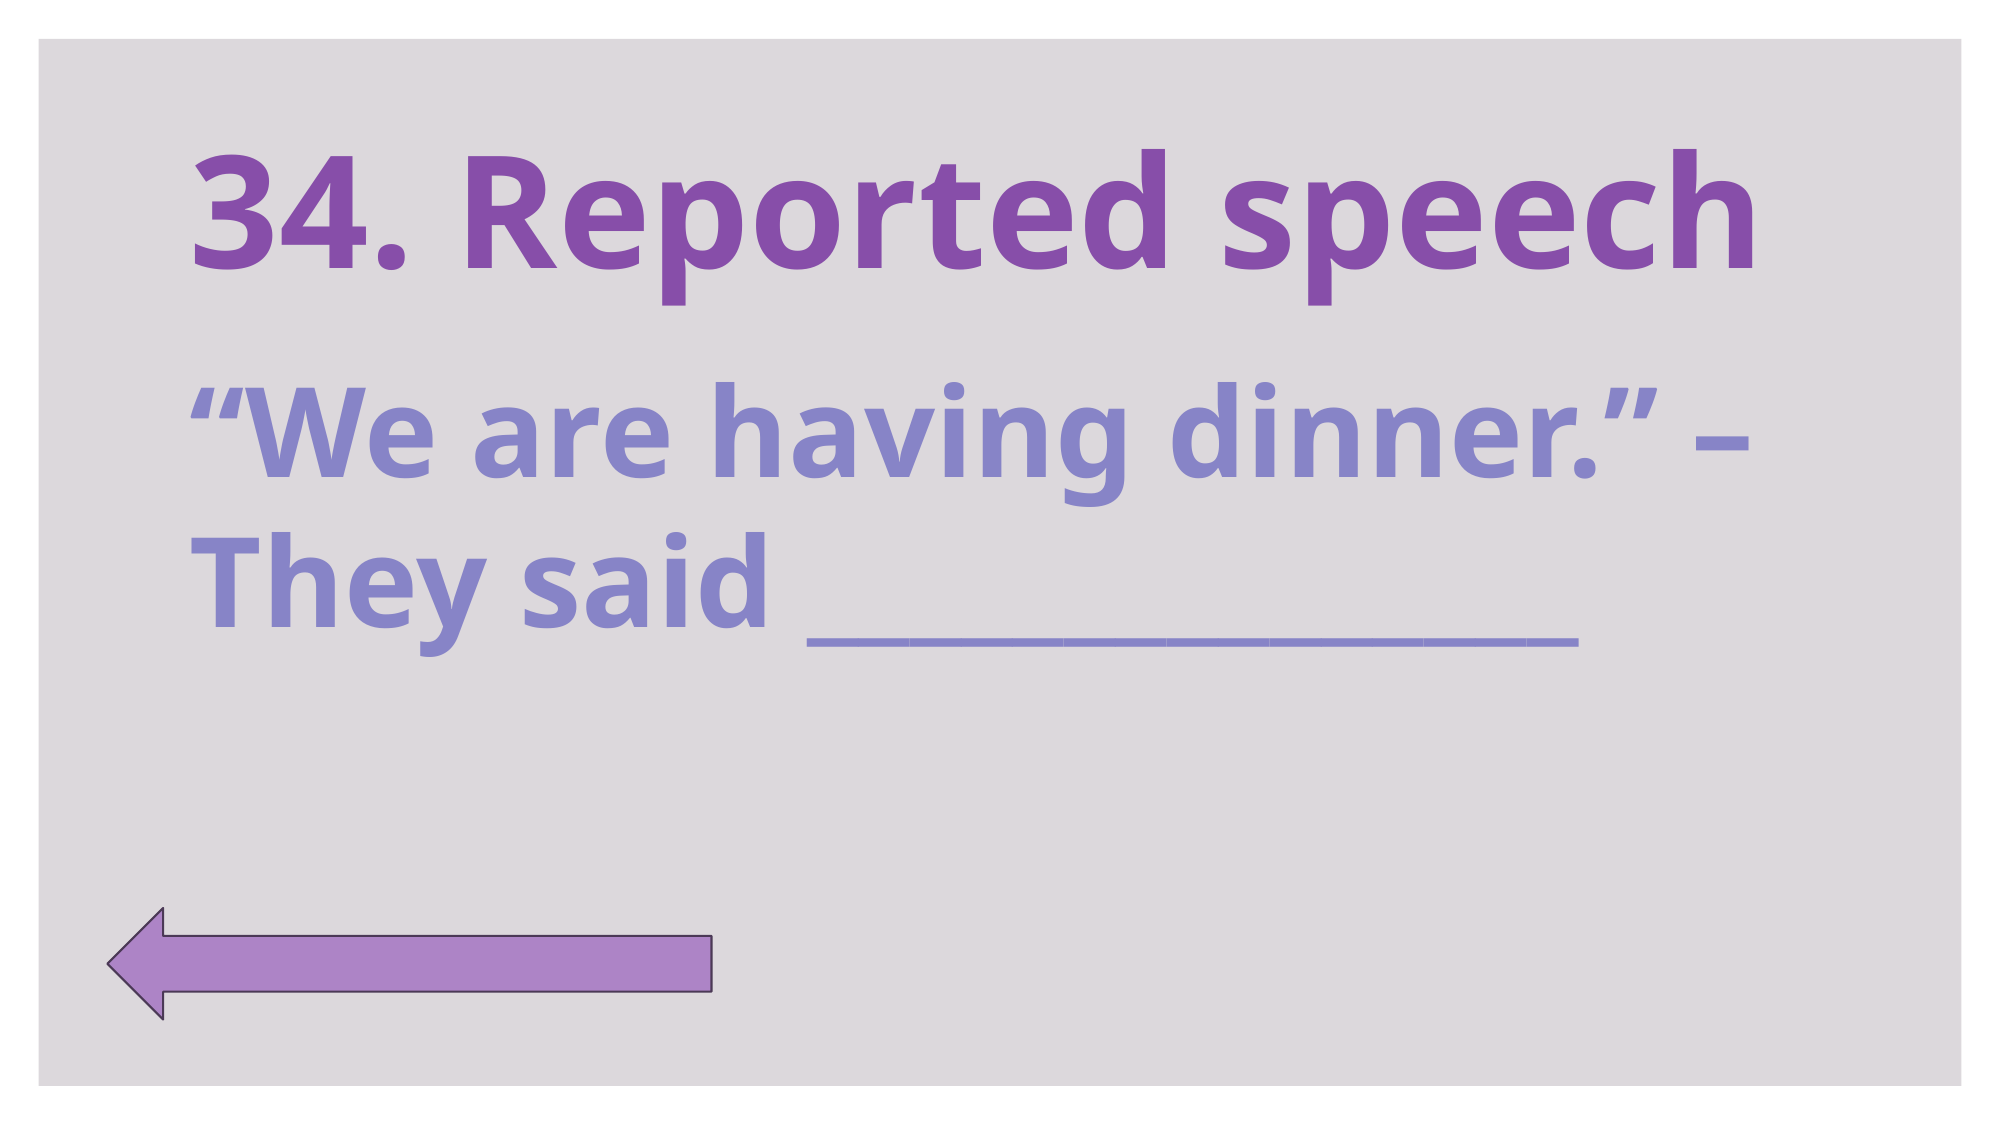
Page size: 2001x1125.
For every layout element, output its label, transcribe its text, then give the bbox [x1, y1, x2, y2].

title 34. Reported speech [174, 105, 1825, 331]
list “We are having dinner.” – They said _______________ [174, 345, 1825, 990]
text_box [106, 907, 713, 1021]
